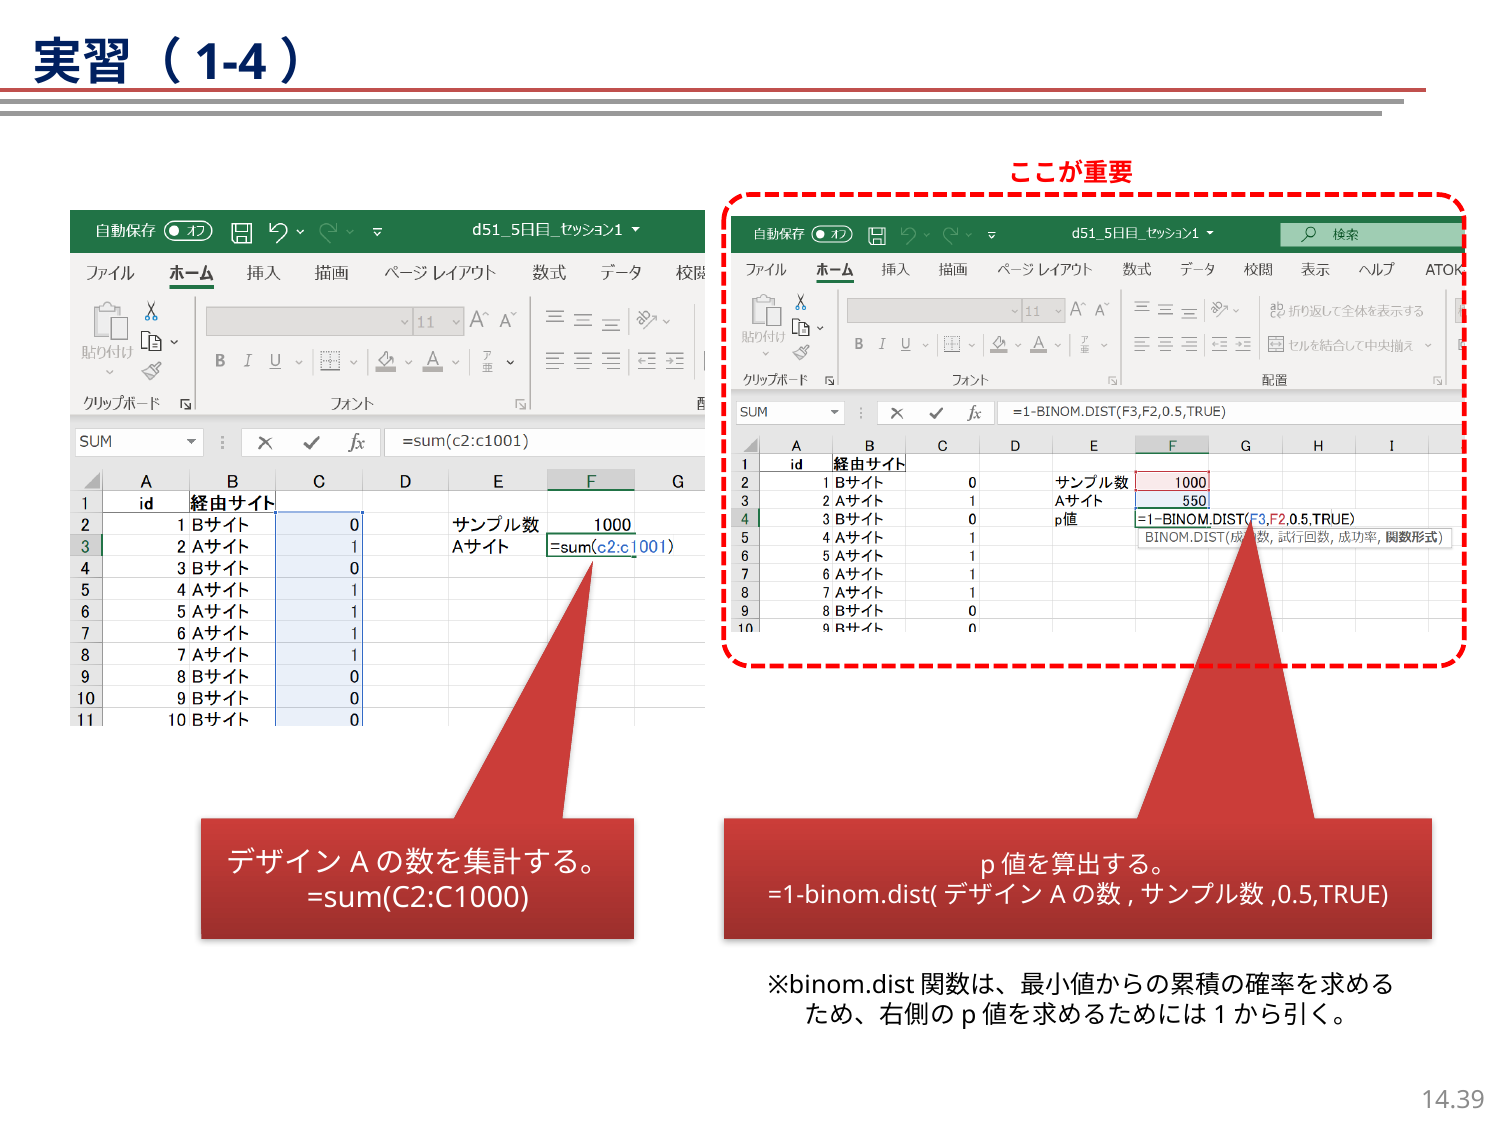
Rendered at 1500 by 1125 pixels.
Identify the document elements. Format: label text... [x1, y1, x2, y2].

picture [731, 216, 1465, 632]
text_box p値を算出する。 =1-binom.dist(デザインAの数,サンプル数,0.5,TRUE) [723, 666, 1433, 940]
picture [70, 210, 705, 726]
text_box [721, 192, 1467, 669]
text_box ここが重要 [982, 151, 1160, 194]
text_box デザインAの数を集計する。 =sum(C2:C1000) [201, 734, 635, 940]
slide_number 38 [1381, 1065, 1500, 1125]
text_box ※binom.dist関数は、最小値からの累積の確率を求めるため、右側のp値を求めるためには1から引く。 [749, 961, 1414, 1037]
text_box 実習（1-4） [17, 21, 1459, 151]
